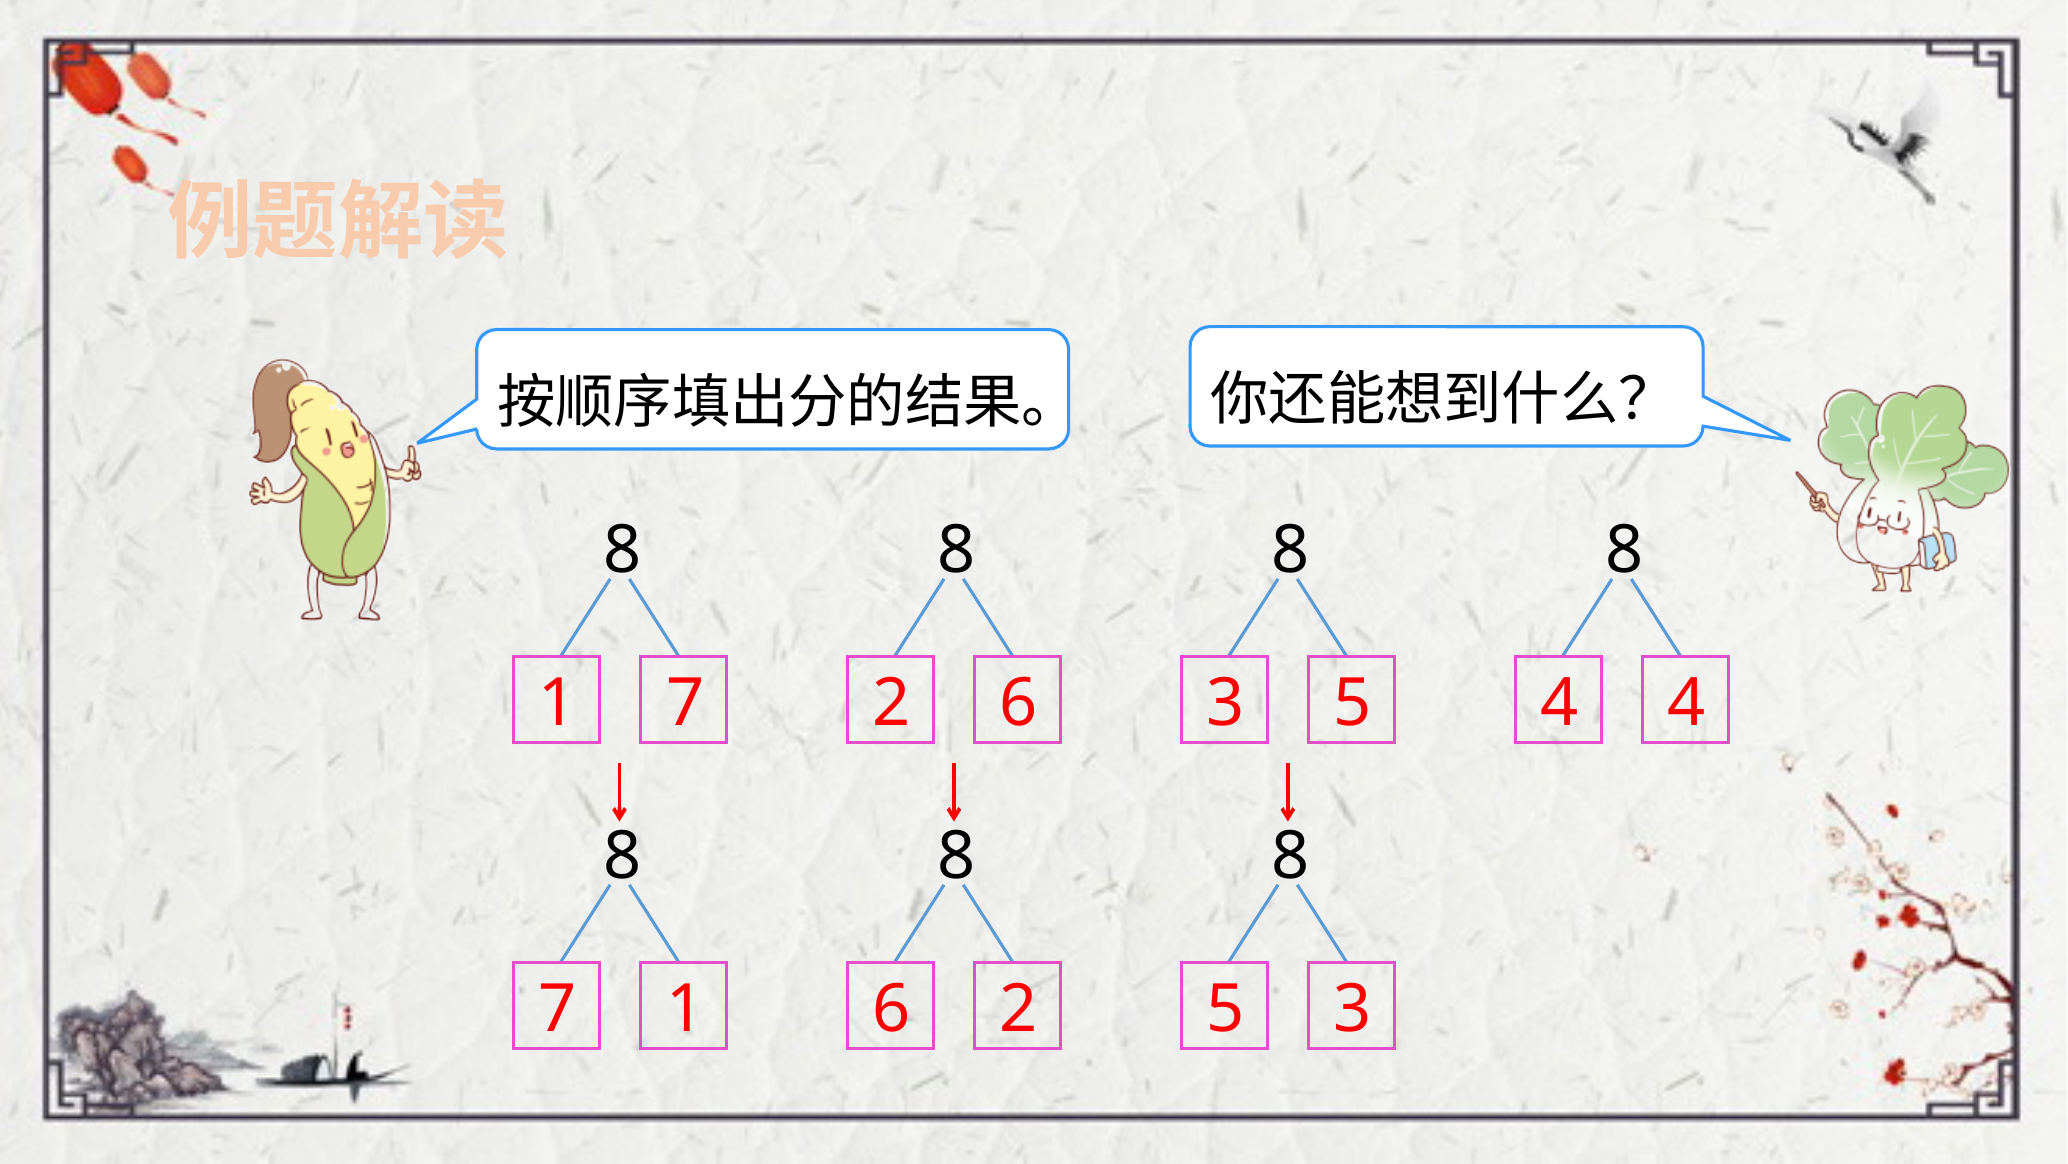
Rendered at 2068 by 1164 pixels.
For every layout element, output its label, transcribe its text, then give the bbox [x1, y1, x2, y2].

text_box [1181, 498, 1395, 743]
text_box 1 [651, 957, 736, 1053]
text_box 7 [523, 1049, 608, 1053]
text_box 6 [857, 1049, 942, 1053]
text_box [1181, 804, 1395, 1049]
text_box 2 [985, 957, 1070, 1053]
text_box 例题解读 [152, 158, 525, 277]
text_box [513, 804, 727, 1049]
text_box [847, 498, 1061, 743]
text_box 4 [1525, 743, 1610, 747]
text_box 1 [523, 743, 608, 747]
text_box 6 [985, 651, 1070, 747]
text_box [513, 498, 727, 743]
text_box 5 [1319, 651, 1404, 747]
text_box 7 [651, 651, 736, 747]
text_box 3 [1191, 743, 1276, 747]
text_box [1515, 595, 1729, 743]
text_box 4 [1653, 651, 1737, 747]
text_box 按顺序填出分的结果。 [434, 329, 1069, 449]
text_box 5 [1191, 1049, 1276, 1053]
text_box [847, 804, 1061, 1049]
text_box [1189, 326, 2014, 595]
text_box 3 [1319, 957, 1404, 1053]
picture [0, 0, 2068, 1164]
text_box 2 [857, 743, 942, 747]
